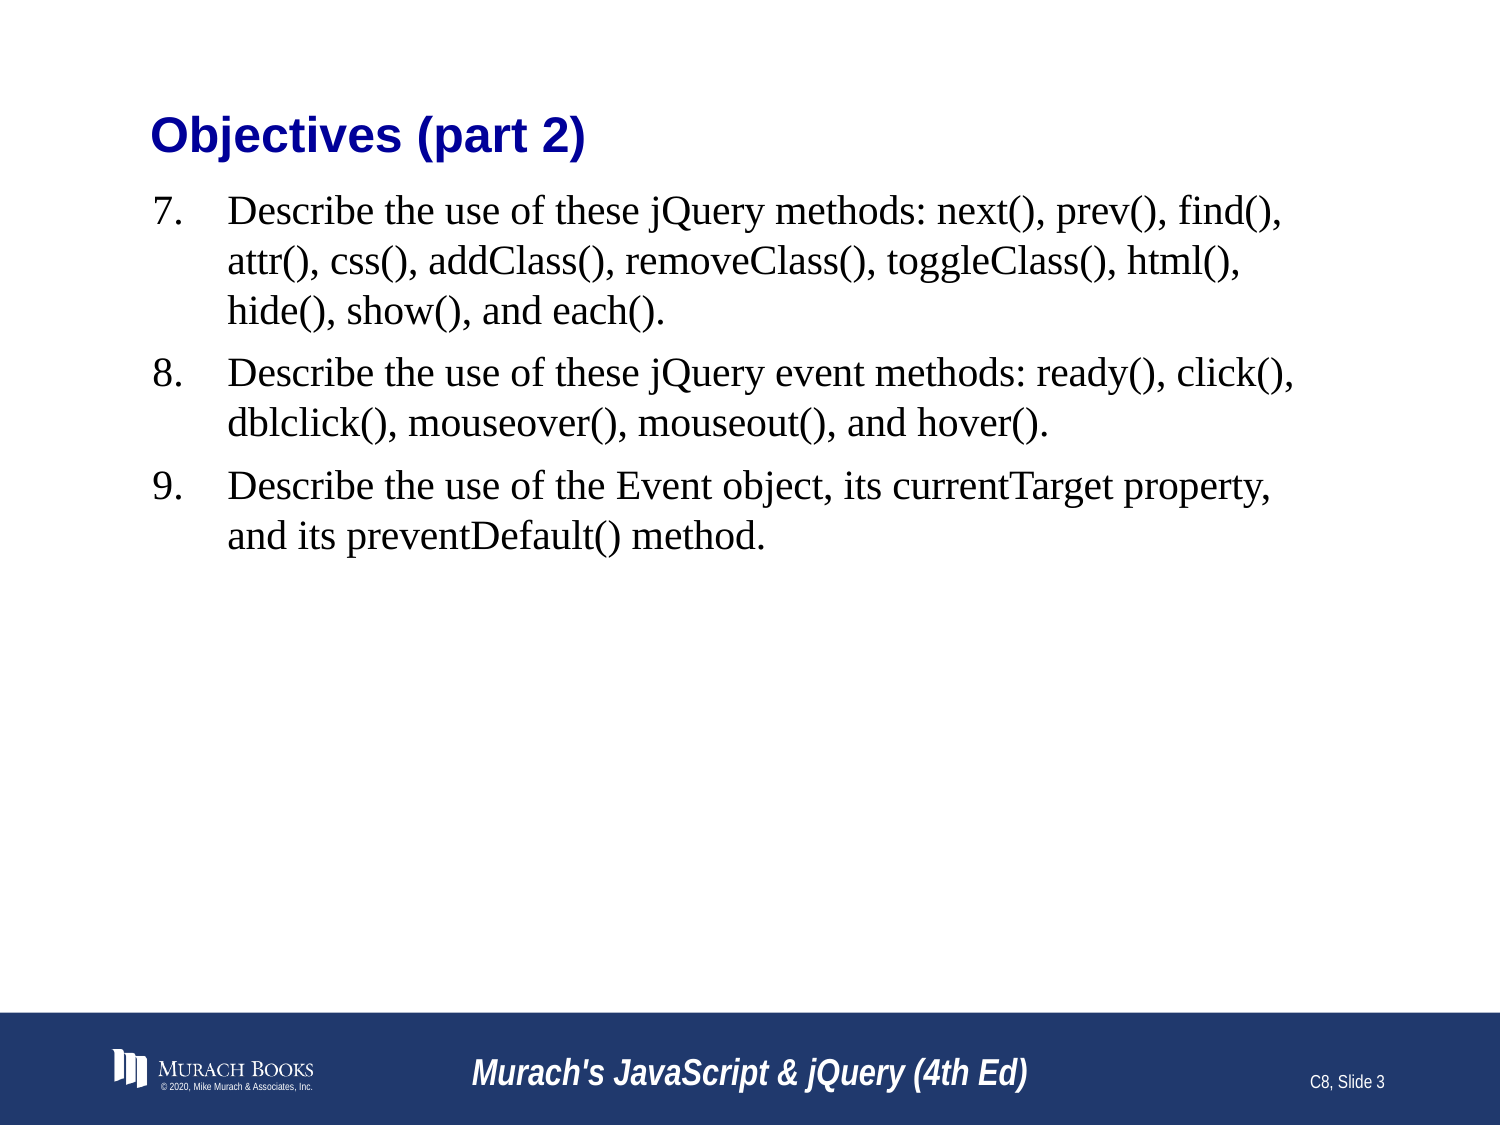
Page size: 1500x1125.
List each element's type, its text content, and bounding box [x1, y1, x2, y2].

title Objectives (part 2) [150, 102, 1350, 164]
list Describe the use of these jQuery methods: next(), prev(), find(), attr(), css(), addClass(), removeClass(), toggleClass(), html(), hide(), show(), and each(). Describe the use of these jQuery event methods: ready(), click(), dblclick(), mouseover(), mouseout(), and hover(). Describe the use of the Event object, its currentTarget property, and its preventDefault() method. [137, 174, 1350, 975]
footer © 2020, Mike Murach & Associates, Inc. [12, 1025, 463, 1100]
slide_number C8, Slide 3 [1087, 1025, 1400, 1100]
slide_number Murach's JavaScript & jQuery (4th Ed) [463, 1025, 1050, 1100]
